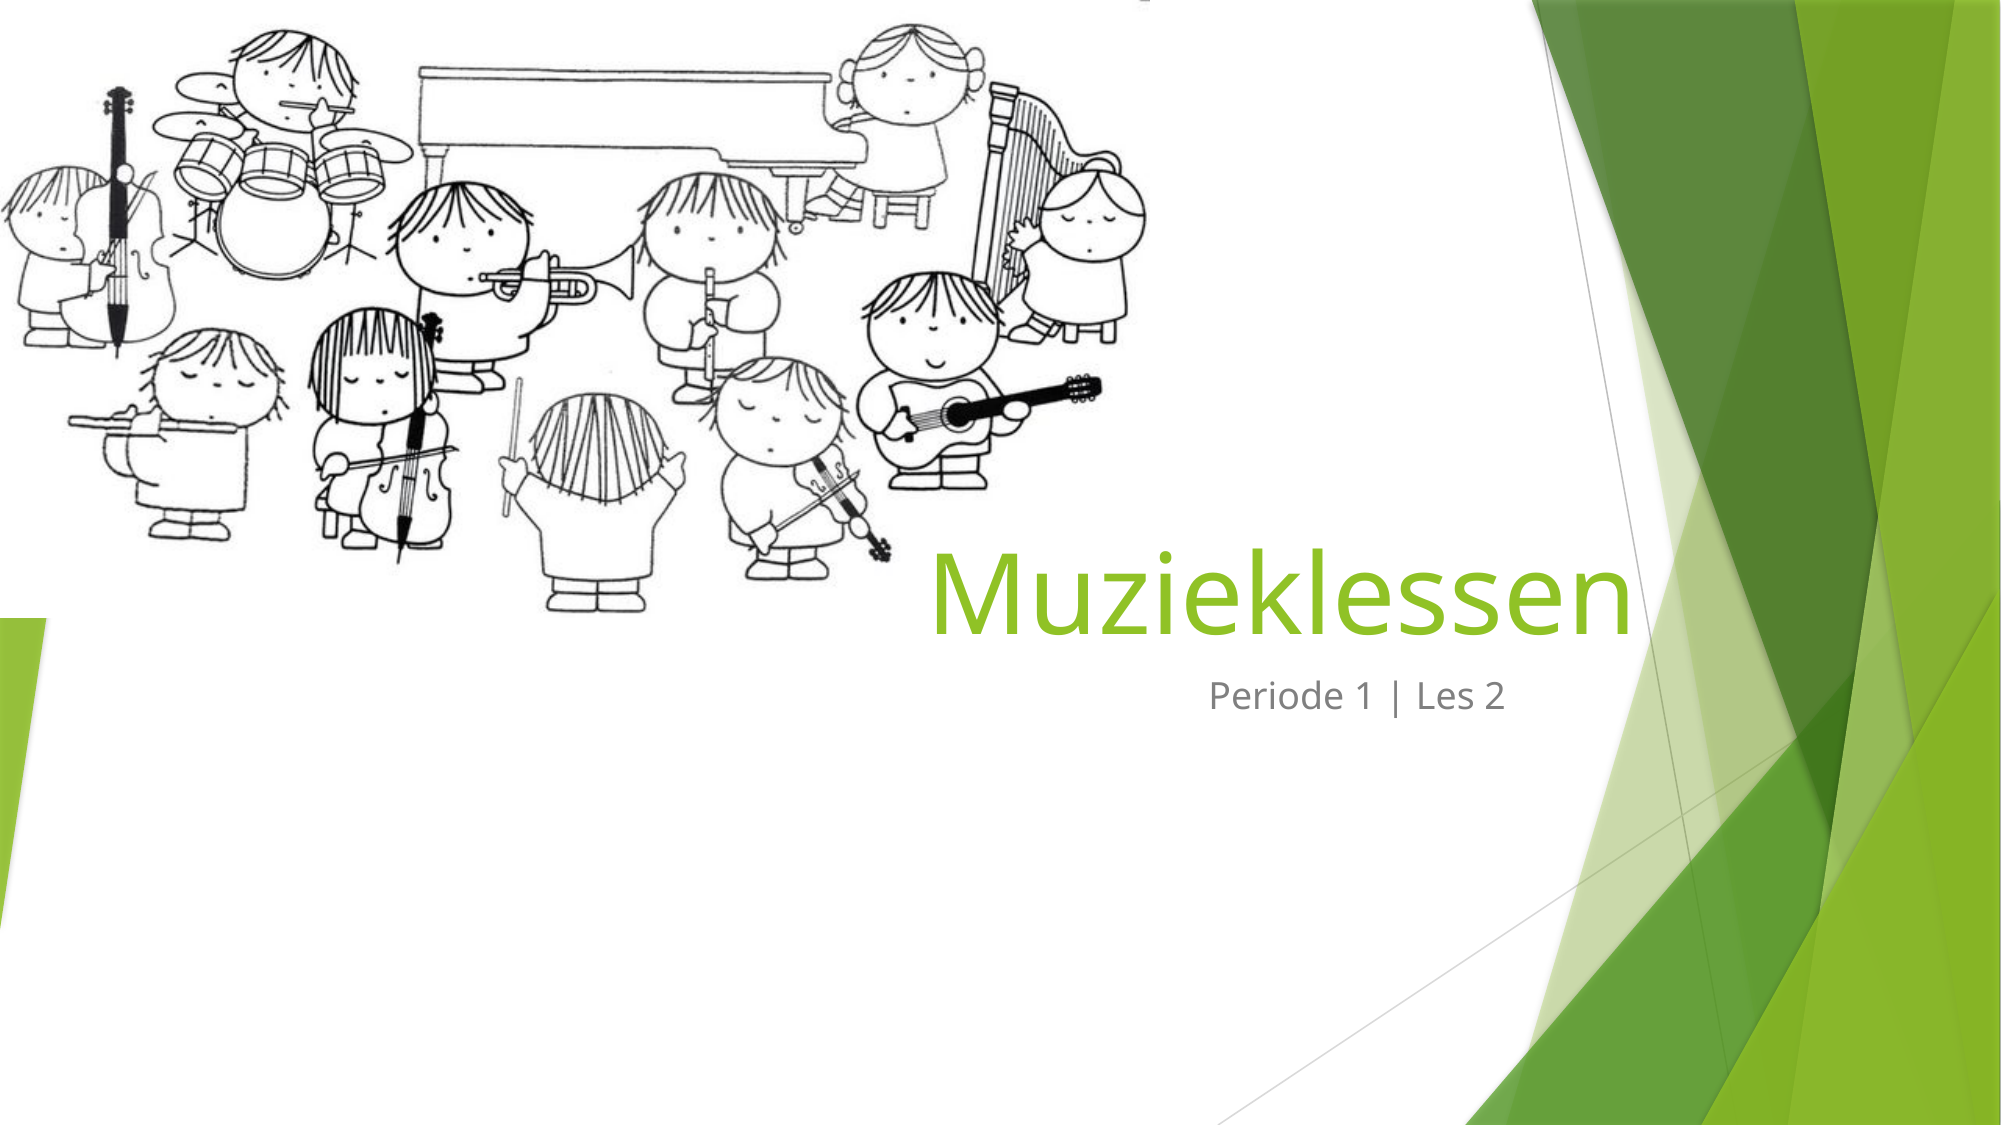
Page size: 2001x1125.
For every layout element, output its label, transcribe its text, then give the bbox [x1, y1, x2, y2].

picture [0, 0, 1151, 618]
subtitle Periode 1 | Les 2 [247, 664, 1522, 845]
title Muzieklessen [377, 394, 1653, 665]
